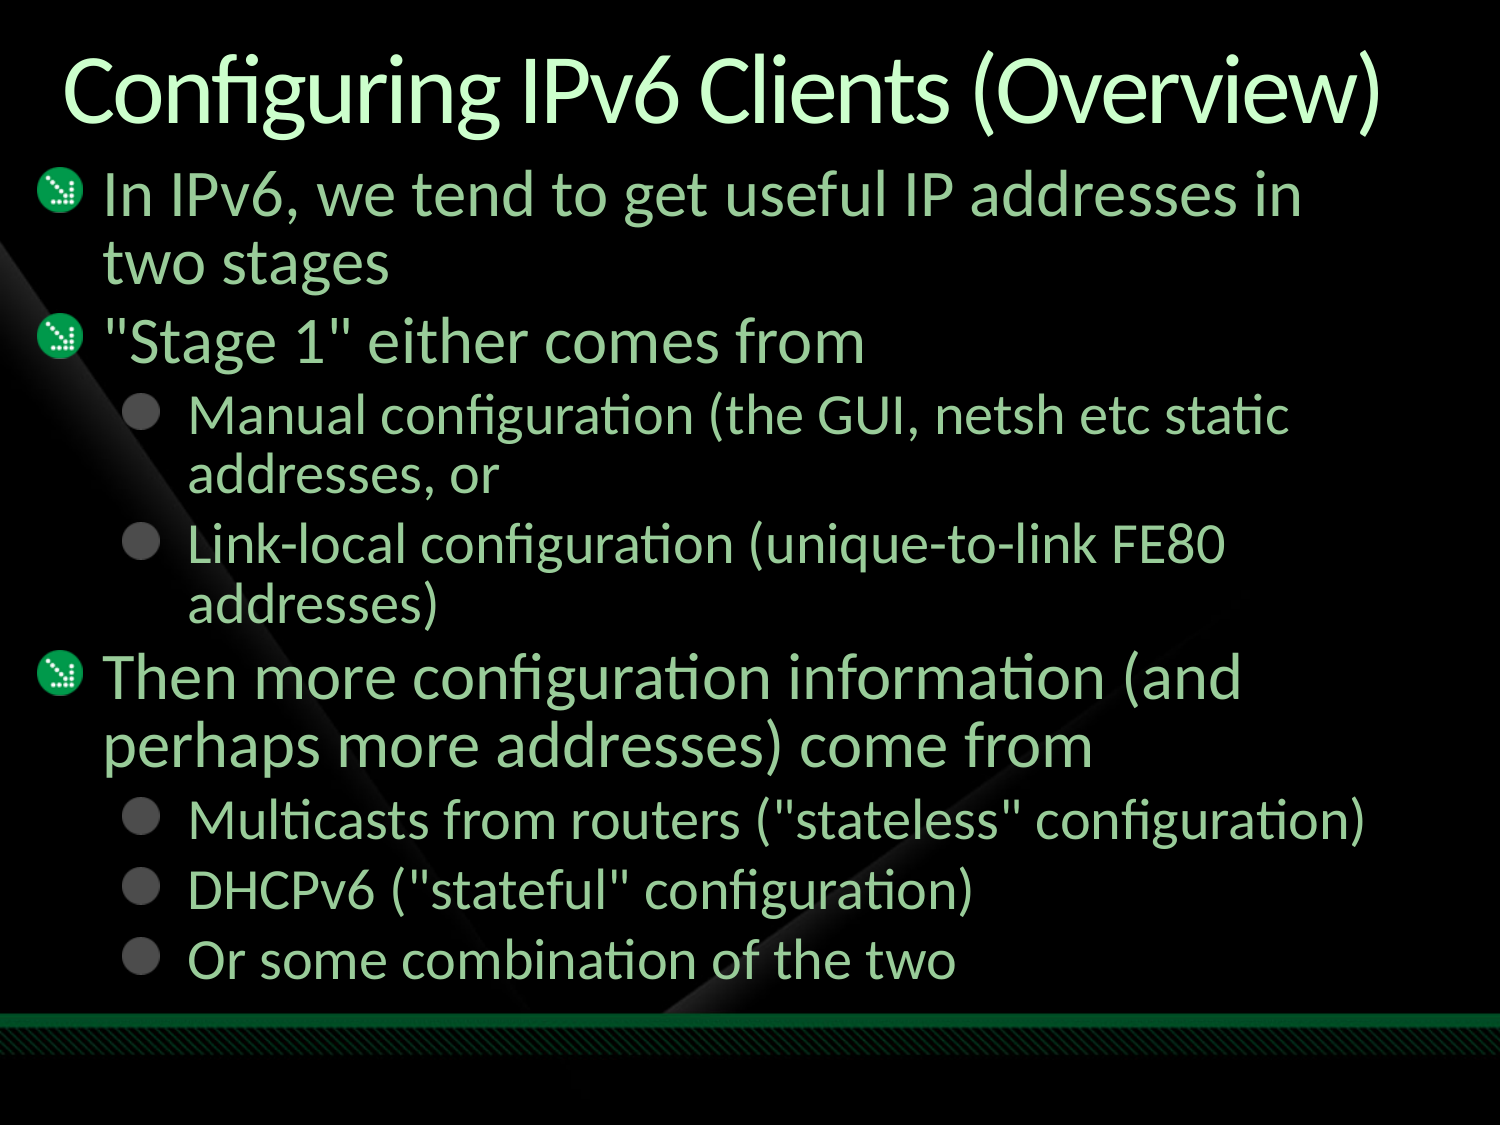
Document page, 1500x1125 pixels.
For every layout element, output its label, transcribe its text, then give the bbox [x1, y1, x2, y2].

title Configuring IPv6 Clients (Overview) [62, 37, 1438, 147]
picture [0, 0, 1500, 1125]
list In IPv6, we tend to get useful IP addresses in two stages "Stage 1" either comes from Manual configuration (the GUI, netsh etc static addresses, or Link-local configuration (unique-to-link FE80 addresses) Then more configuration information (and perhaps more addresses) come from Multicasts from routers ("stateless" configuration) DHCPv6 ("stateful" configuration) Or some combination of the two [37, 162, 1413, 1075]
